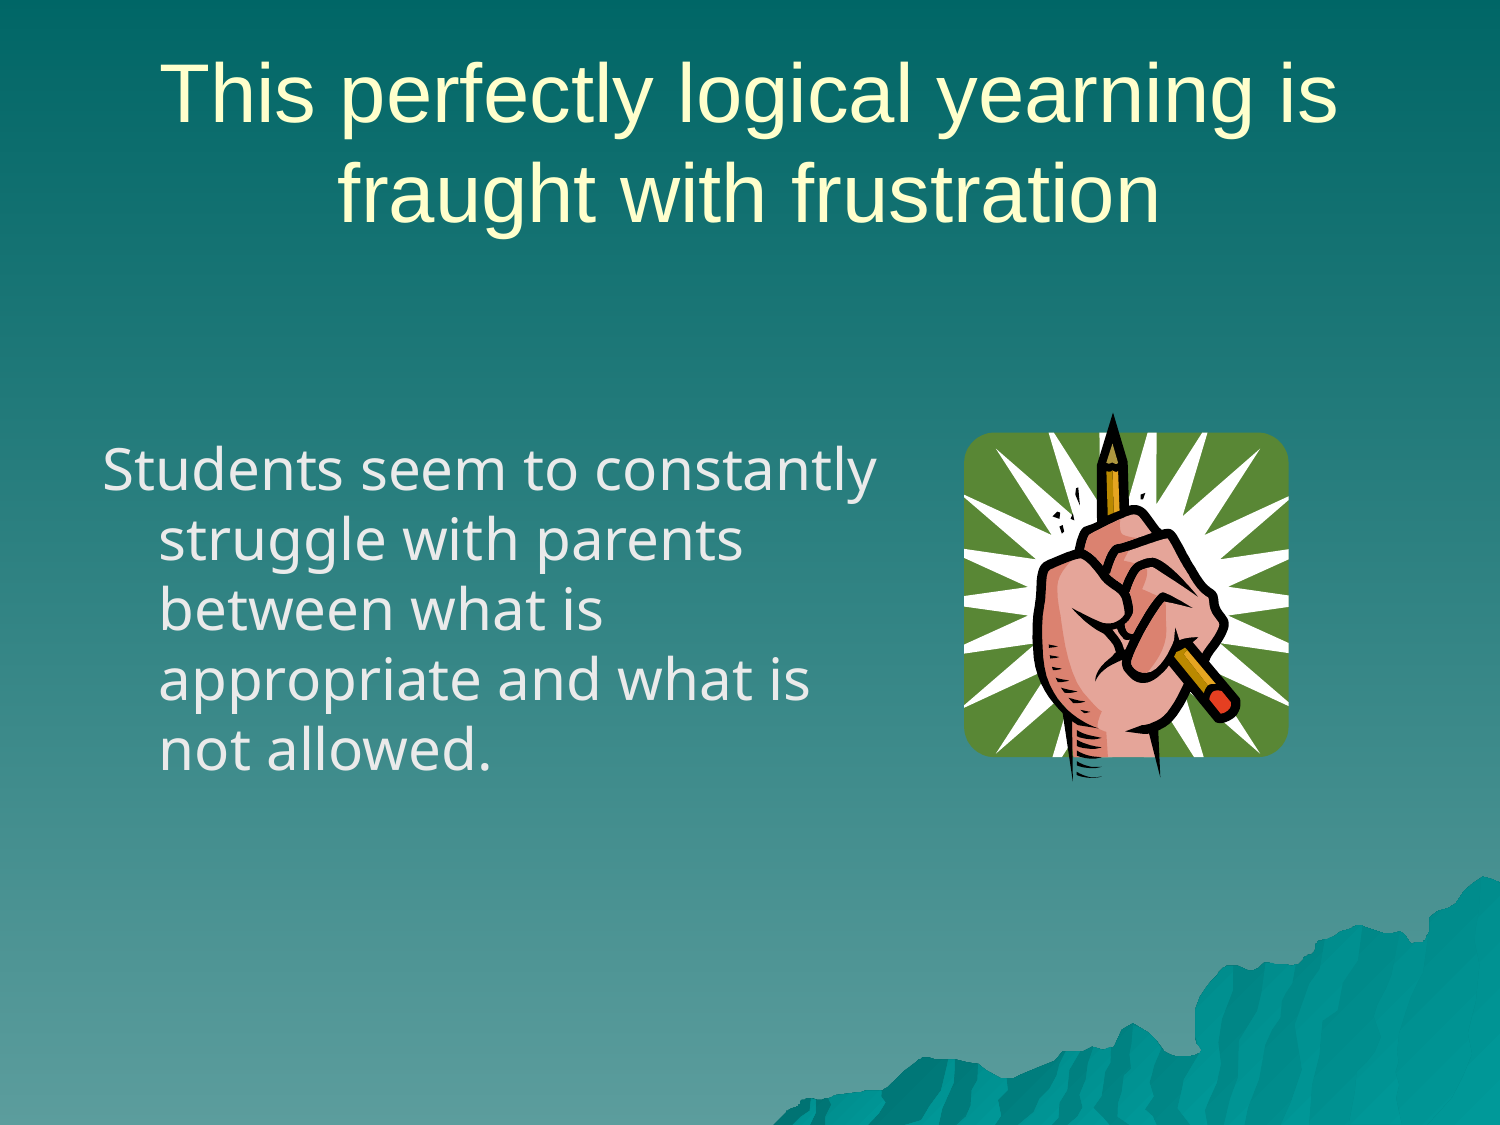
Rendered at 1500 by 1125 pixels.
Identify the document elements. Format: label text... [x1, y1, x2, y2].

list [963, 412, 1289, 782]
title This perfectly logical yearning is fraught with frustration [74, 45, 1426, 233]
list Students seem to constantly struggle with parents between what is appropriate and what is not allowed. [87, 424, 901, 1125]
